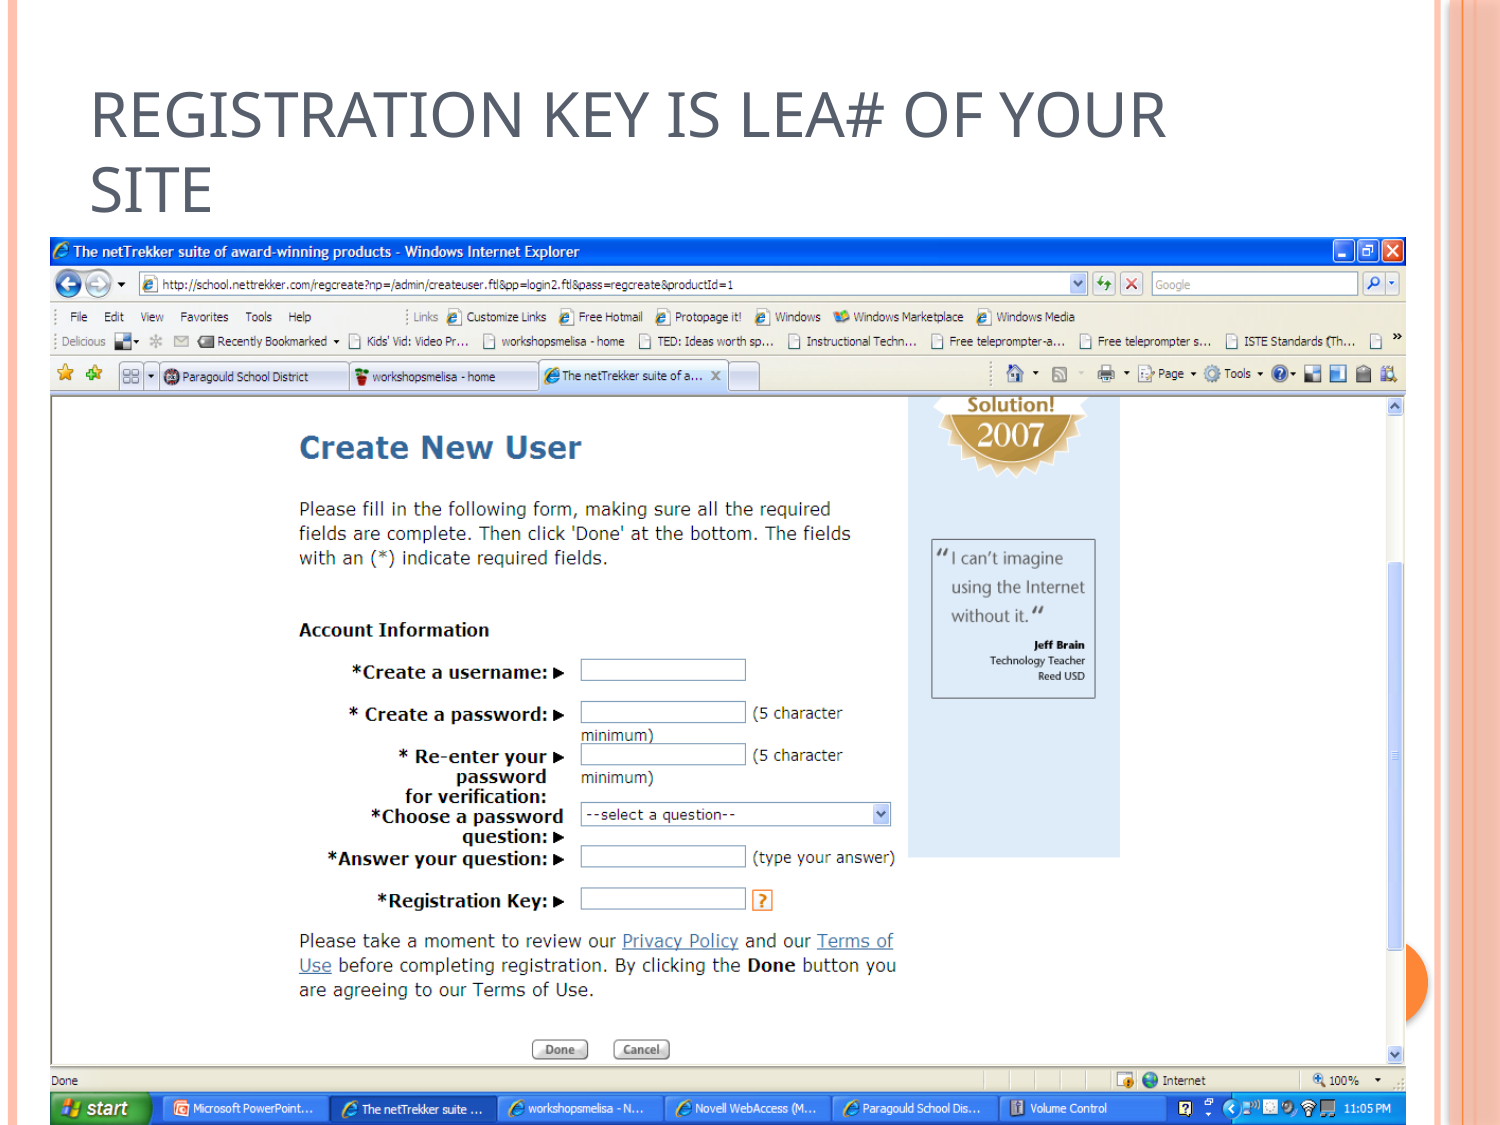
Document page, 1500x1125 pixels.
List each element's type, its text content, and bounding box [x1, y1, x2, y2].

title Registration key is LEA# of your site [75, 45, 1300, 233]
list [49, 236, 1407, 1125]
